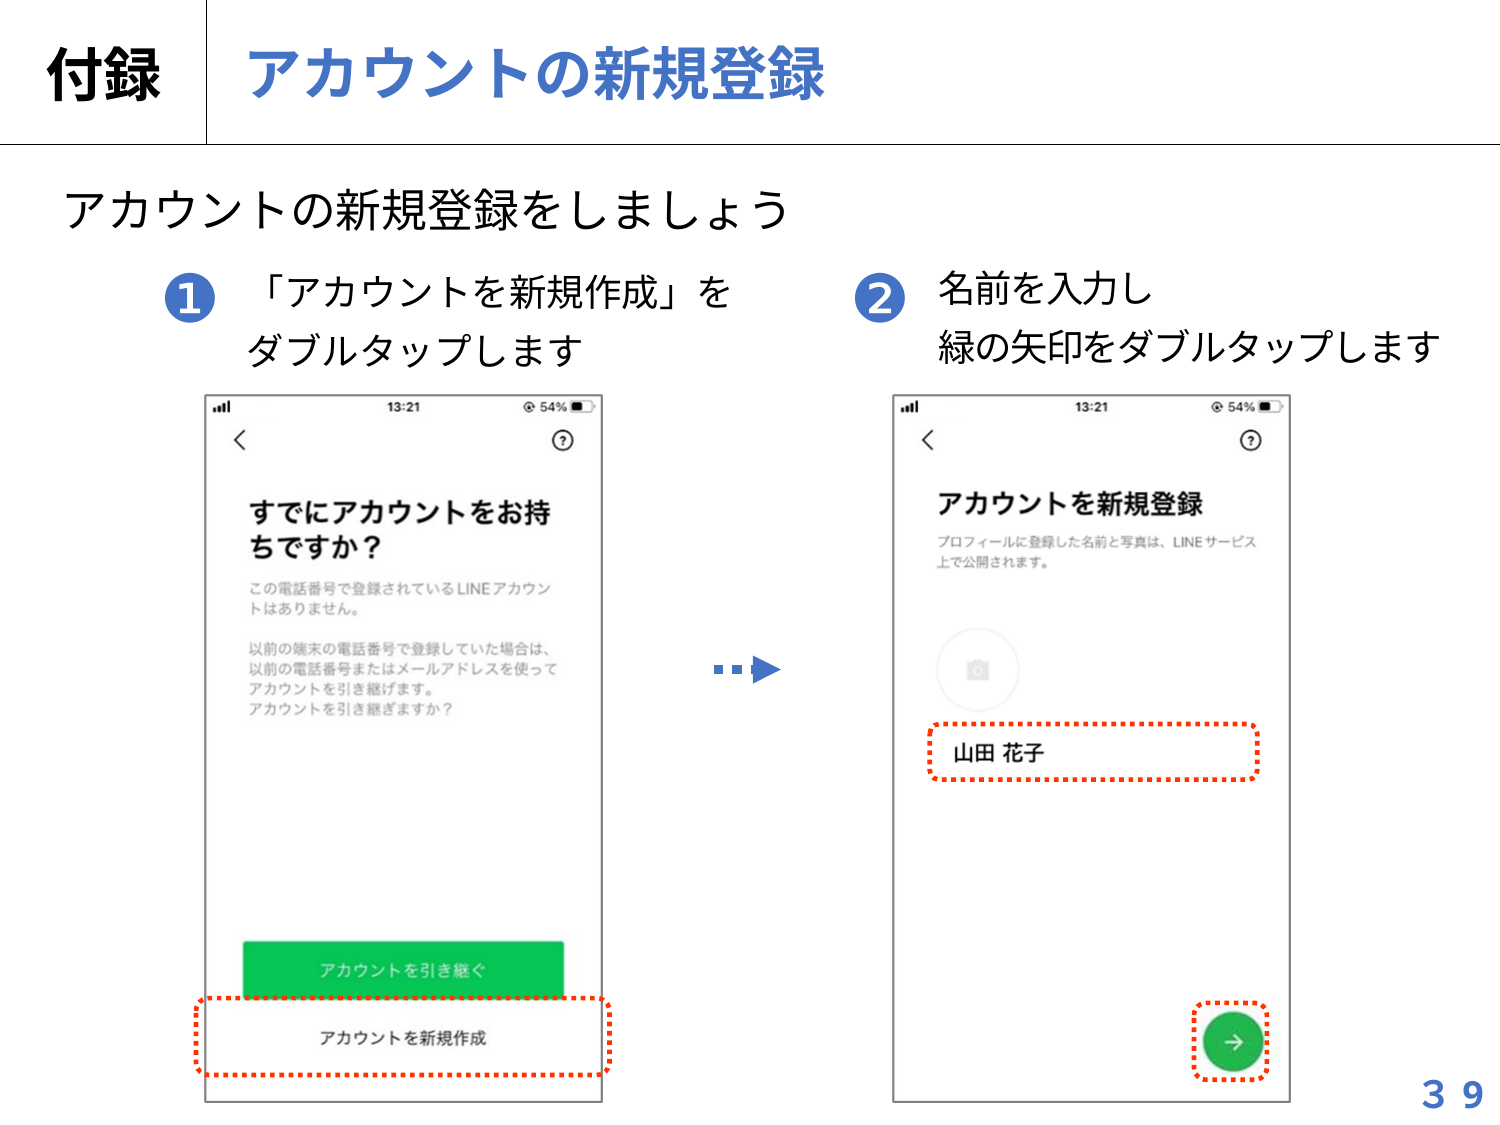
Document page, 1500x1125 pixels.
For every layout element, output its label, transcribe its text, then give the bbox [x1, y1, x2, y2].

text_box アカウントの新規登録をしましょう [46, 180, 1422, 274]
text_box 「アカウントを新規作成」を ダブルタップします [231, 274, 871, 381]
text_box 付録 [0, 0, 207, 147]
picture [203, 394, 603, 1103]
title アカウントの新規登録 [228, 36, 1472, 116]
text_box [602, 998, 611, 1075]
text_box ❷ [835, 274, 923, 343]
text_box ３9 [1399, 1063, 1500, 1123]
text_box ❶ [145, 274, 223, 343]
text_box 名前を入力し 緑の矢印をダブルタップします [923, 244, 1472, 376]
text_box [194, 998, 203, 1075]
picture [892, 394, 1291, 1103]
